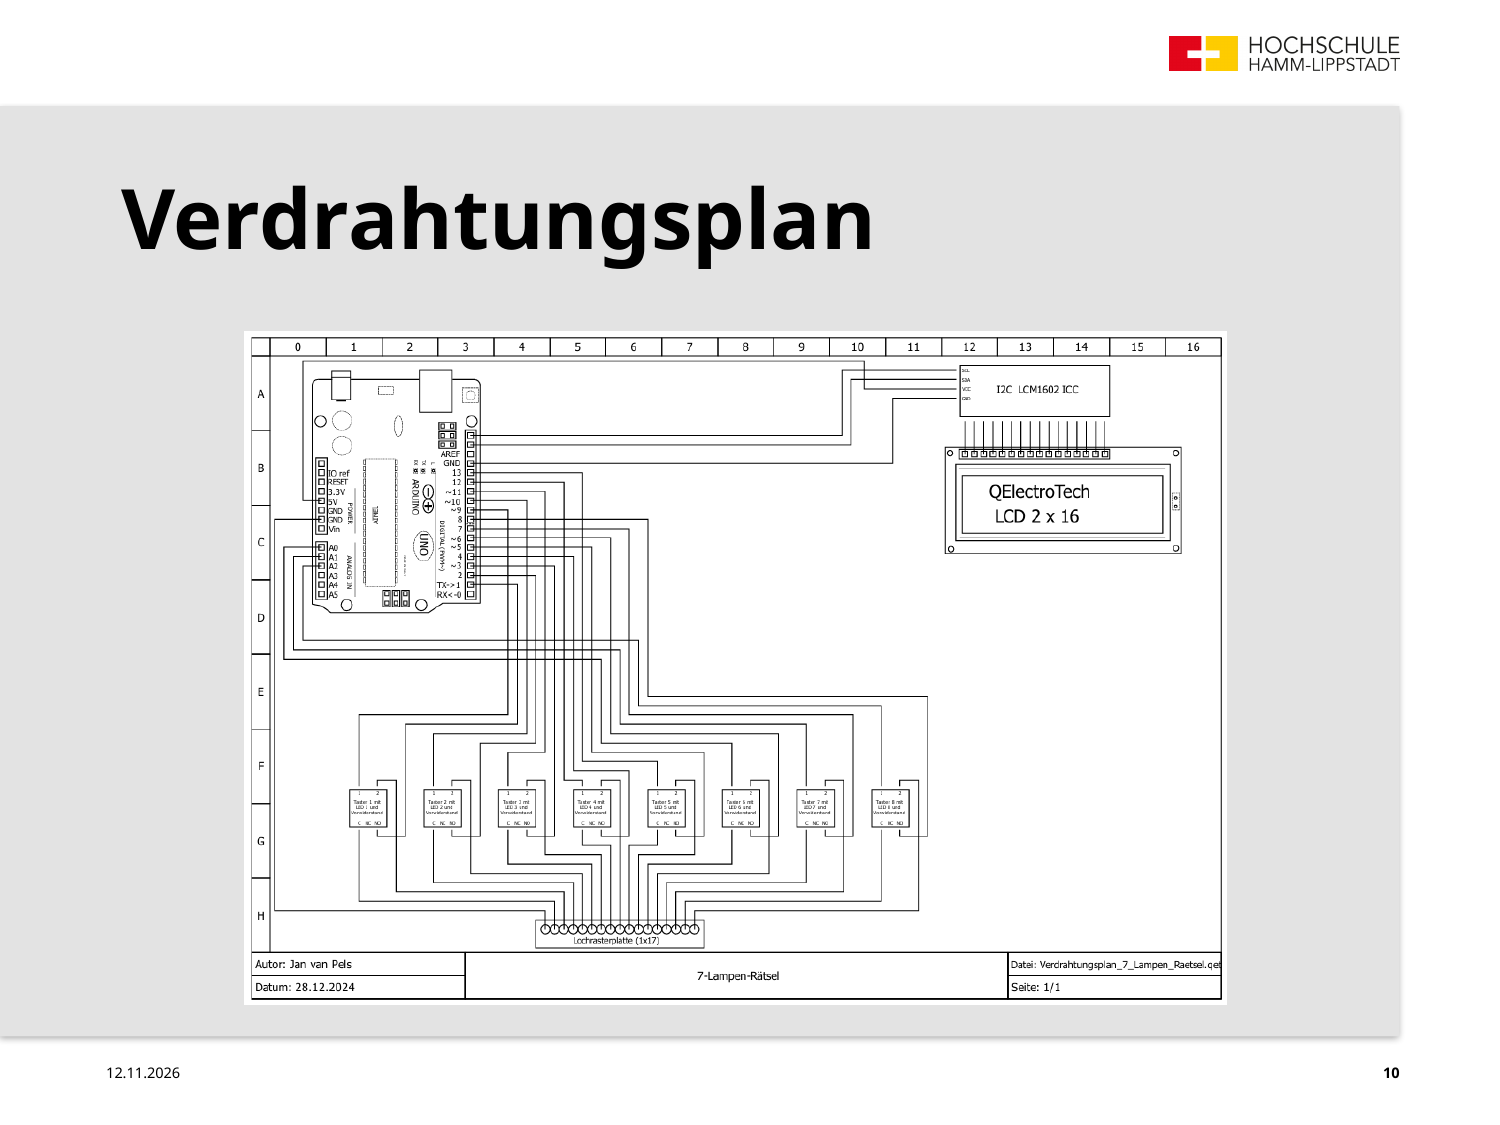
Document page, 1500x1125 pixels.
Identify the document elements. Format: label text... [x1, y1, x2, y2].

title Verdrahtungsplan [106, 122, 1366, 310]
picture [1169, 36, 1400, 71]
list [244, 331, 1227, 1006]
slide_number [106, 1065, 457, 1084]
slide_number 10 [1049, 1065, 1400, 1084]
